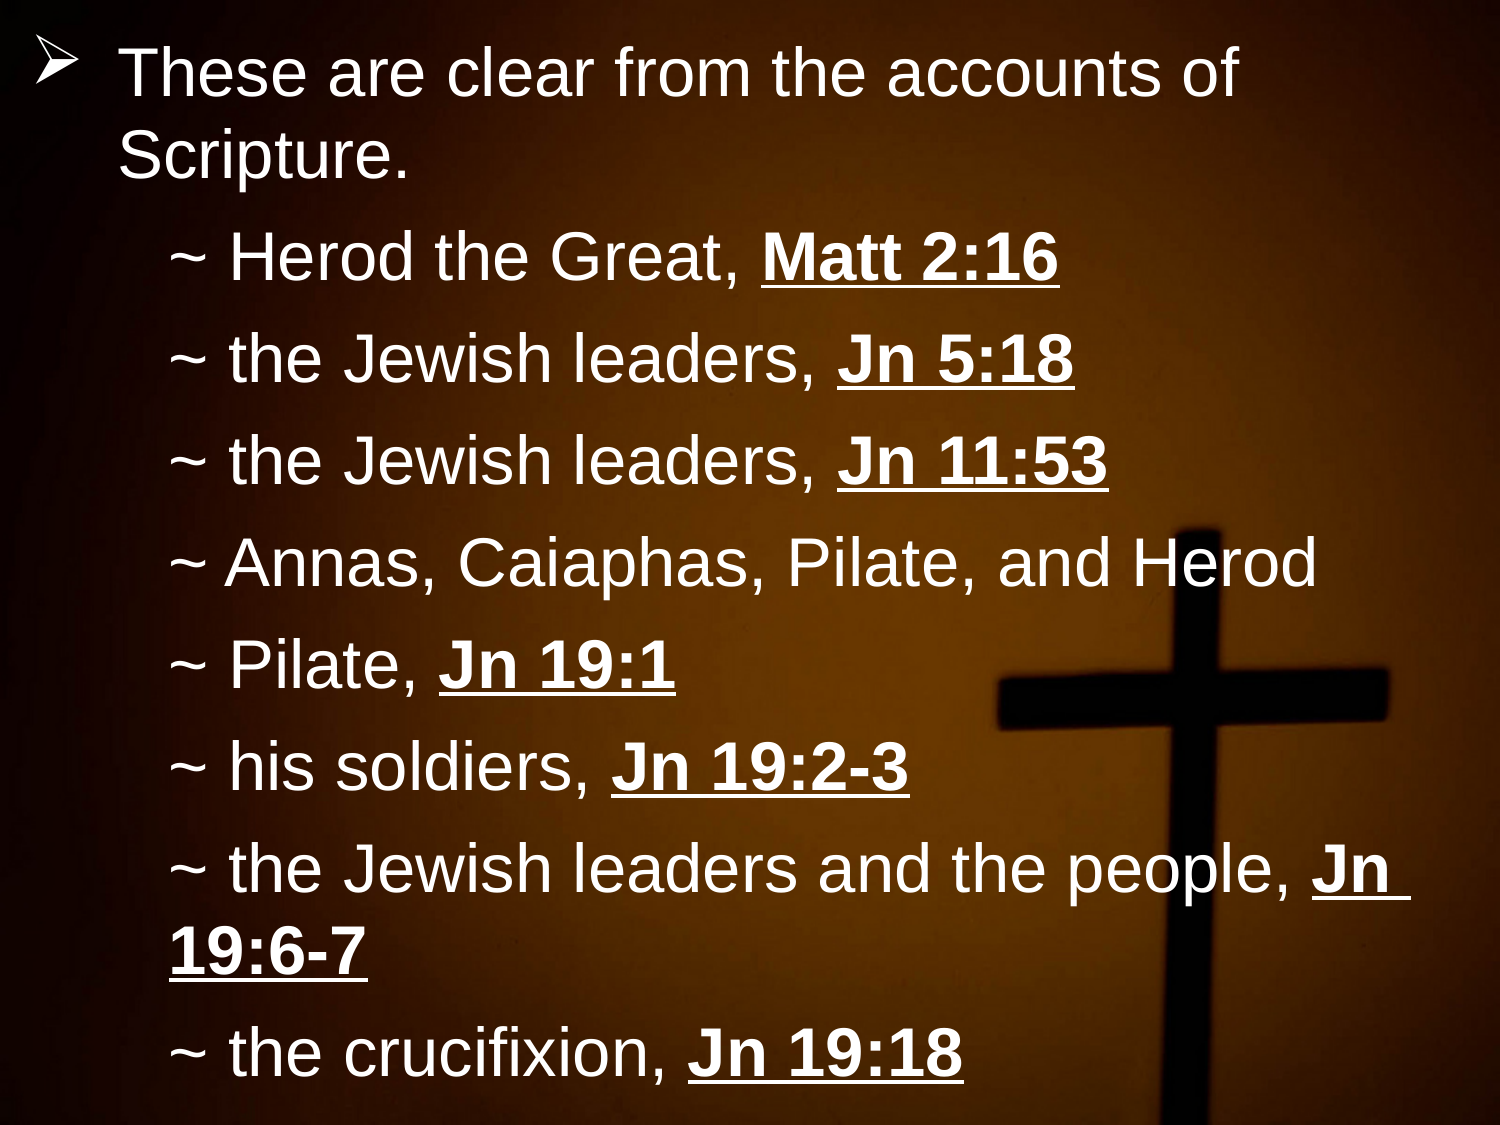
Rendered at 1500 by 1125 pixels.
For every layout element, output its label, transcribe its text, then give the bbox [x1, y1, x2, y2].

subtitle These are clear from the accounts of Scripture. ~ Herod the Great, Matt 2:16 ~ the Jewish leaders, Jn 5:18 ~ the Jewish leaders, Jn 11:53 ~ Annas, Caiaphas, Pilate, and Herod ~ Pilate, Jn 19:1 ~ his soldiers, Jn 19:2-3 ~ the Jewish leaders and the people, Jn 19:6-7 ~ the crucifixion, Jn 19:18 [15, 19, 1483, 1110]
picture [0, 0, 1500, 1125]
